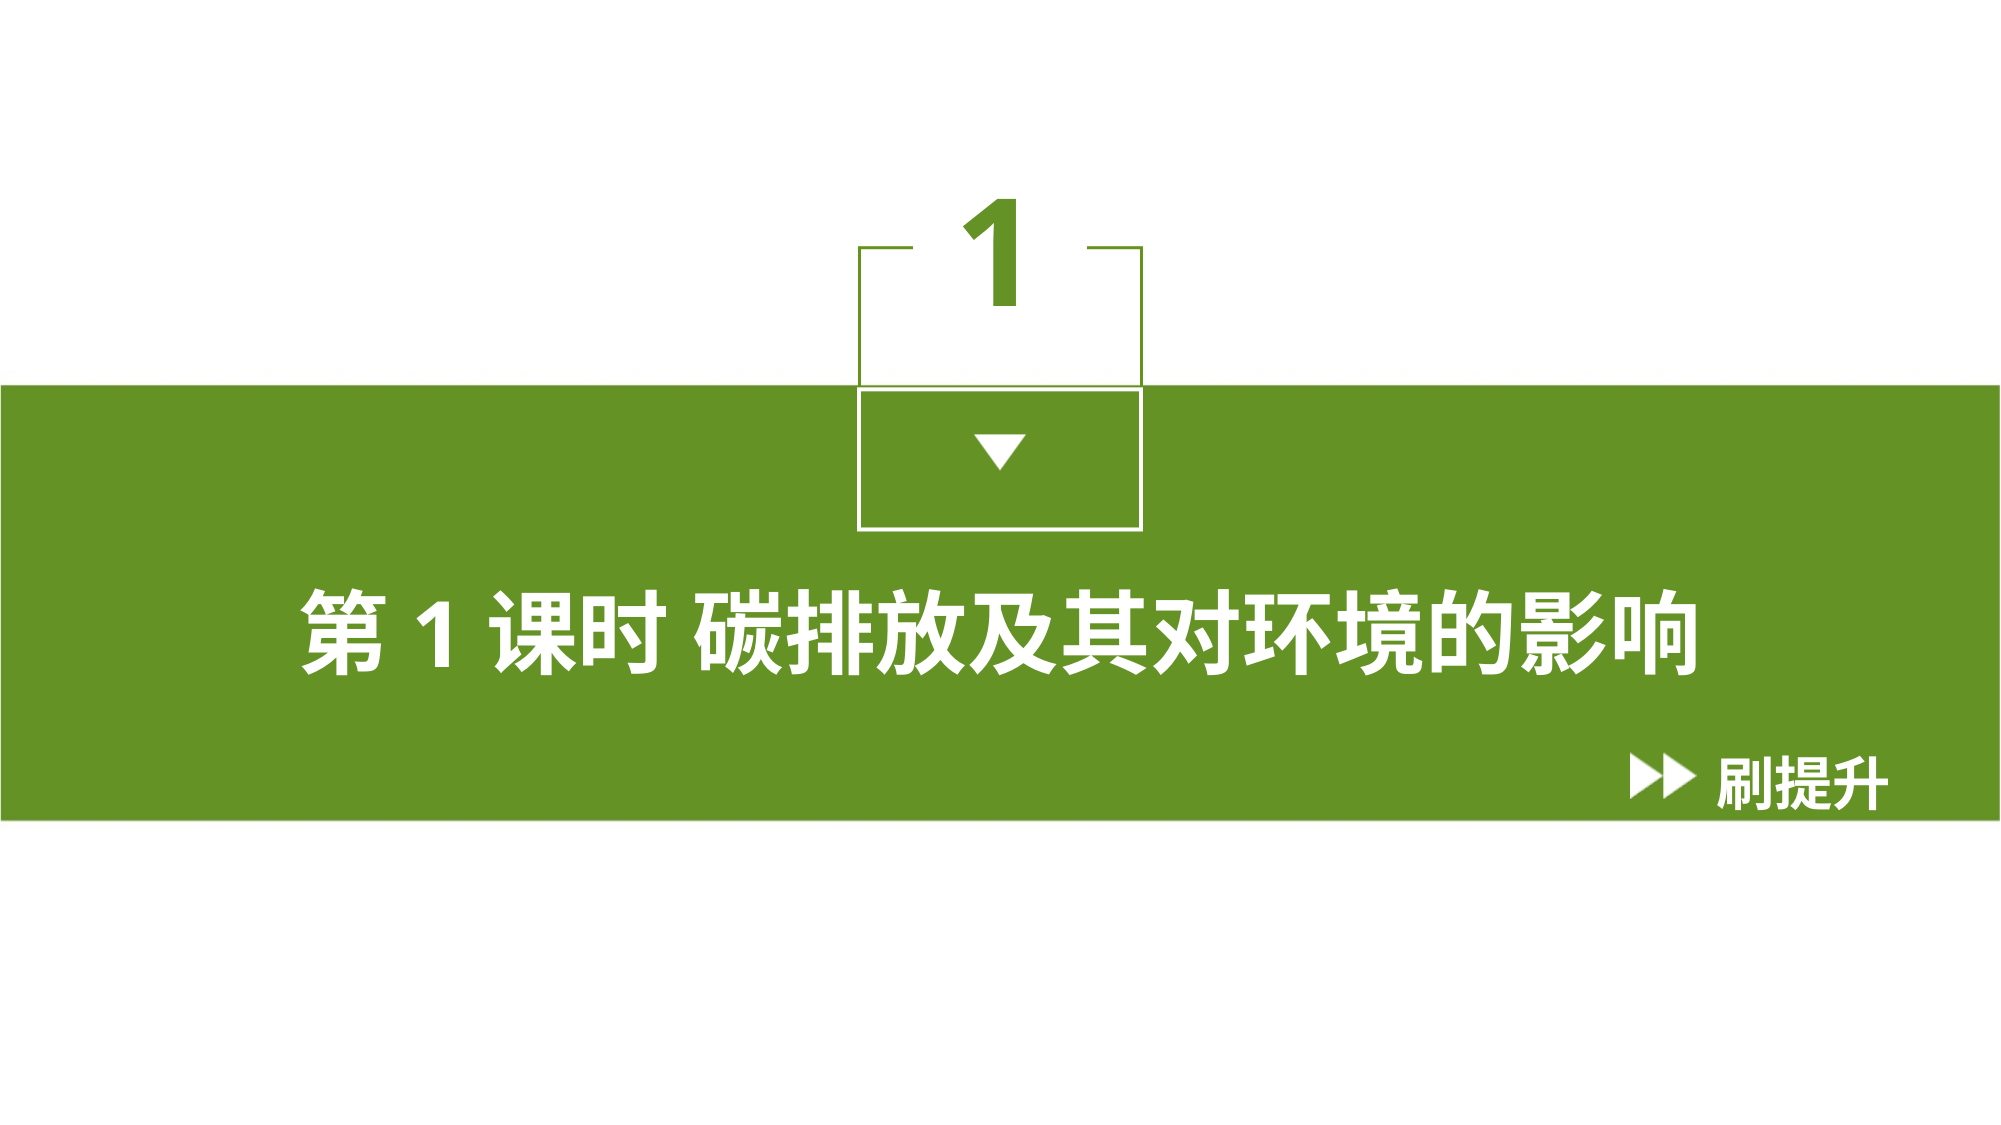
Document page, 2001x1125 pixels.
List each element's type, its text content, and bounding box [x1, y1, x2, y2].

picture [0, 739, 2000, 1125]
picture [0, 0, 2000, 572]
text_box 1 [865, 148, 1130, 345]
text_box 刷提升 [1715, 718, 1997, 812]
text_box 第1课时 碳排放及其对环境的影响 [0, 572, 2000, 791]
